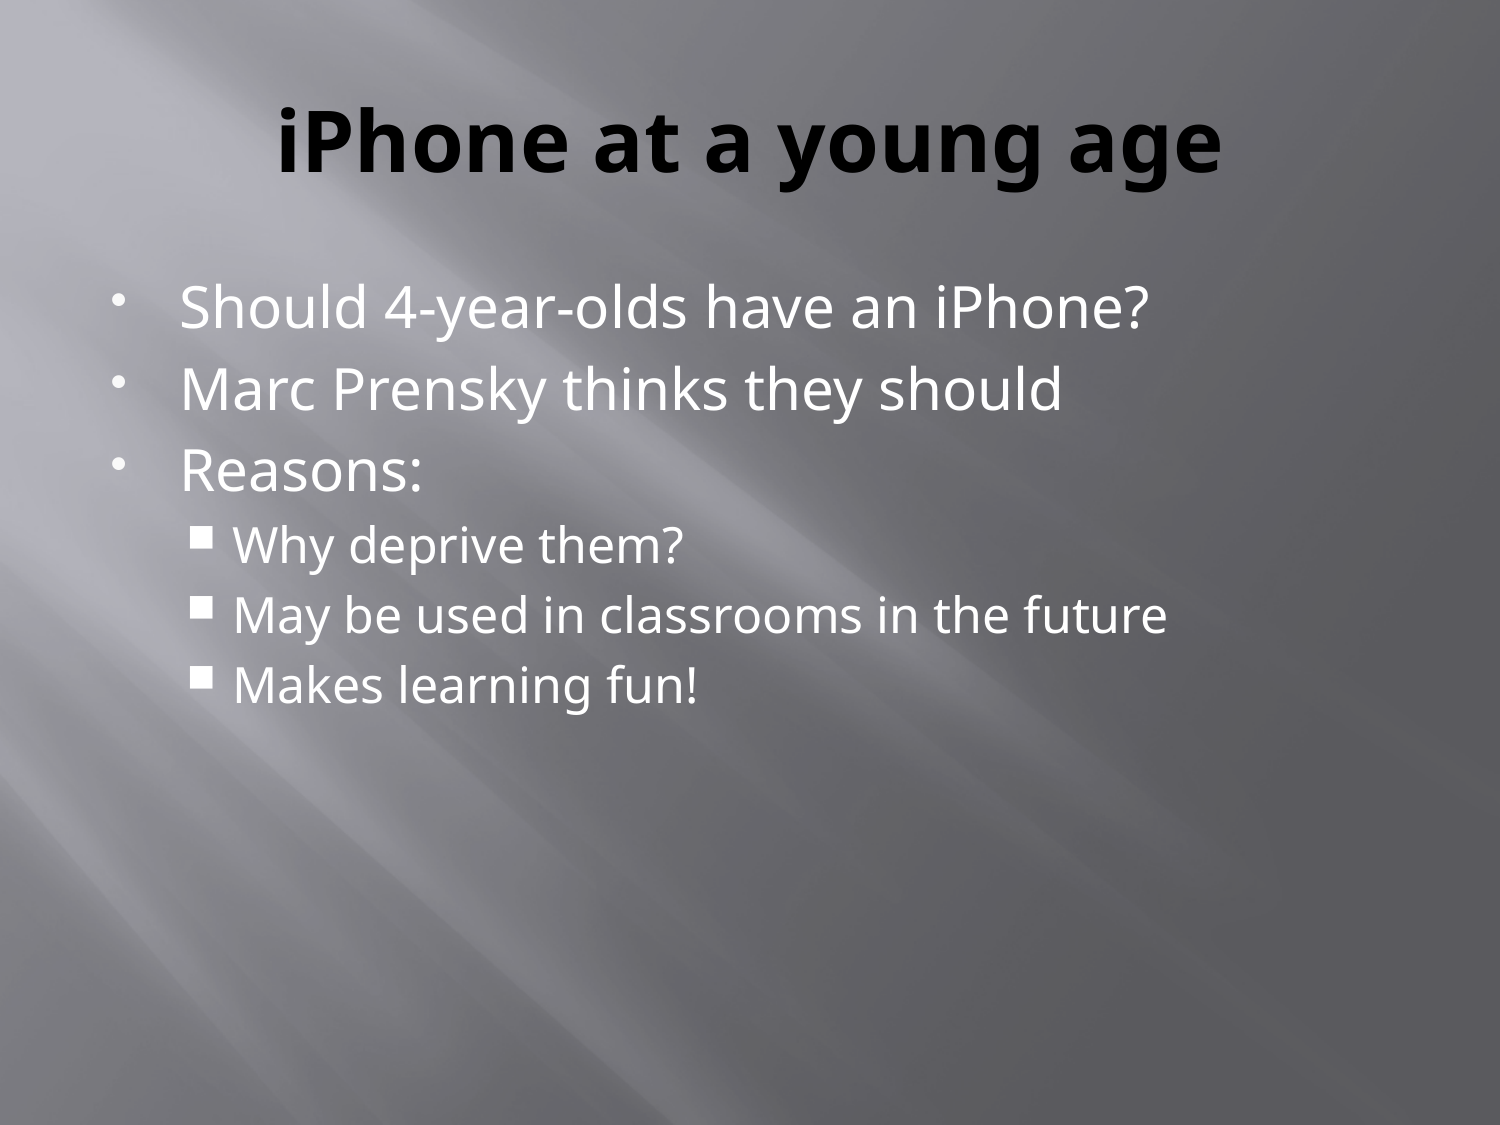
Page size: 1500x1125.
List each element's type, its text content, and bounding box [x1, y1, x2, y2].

list Should 4-year-olds have an iPhone? Marc Prensky thinks they should Reasons: Why deprive them? May be used in classrooms in the future Makes learning fun! [75, 262, 1425, 1035]
title iPhone at a young age [75, 45, 1425, 233]
